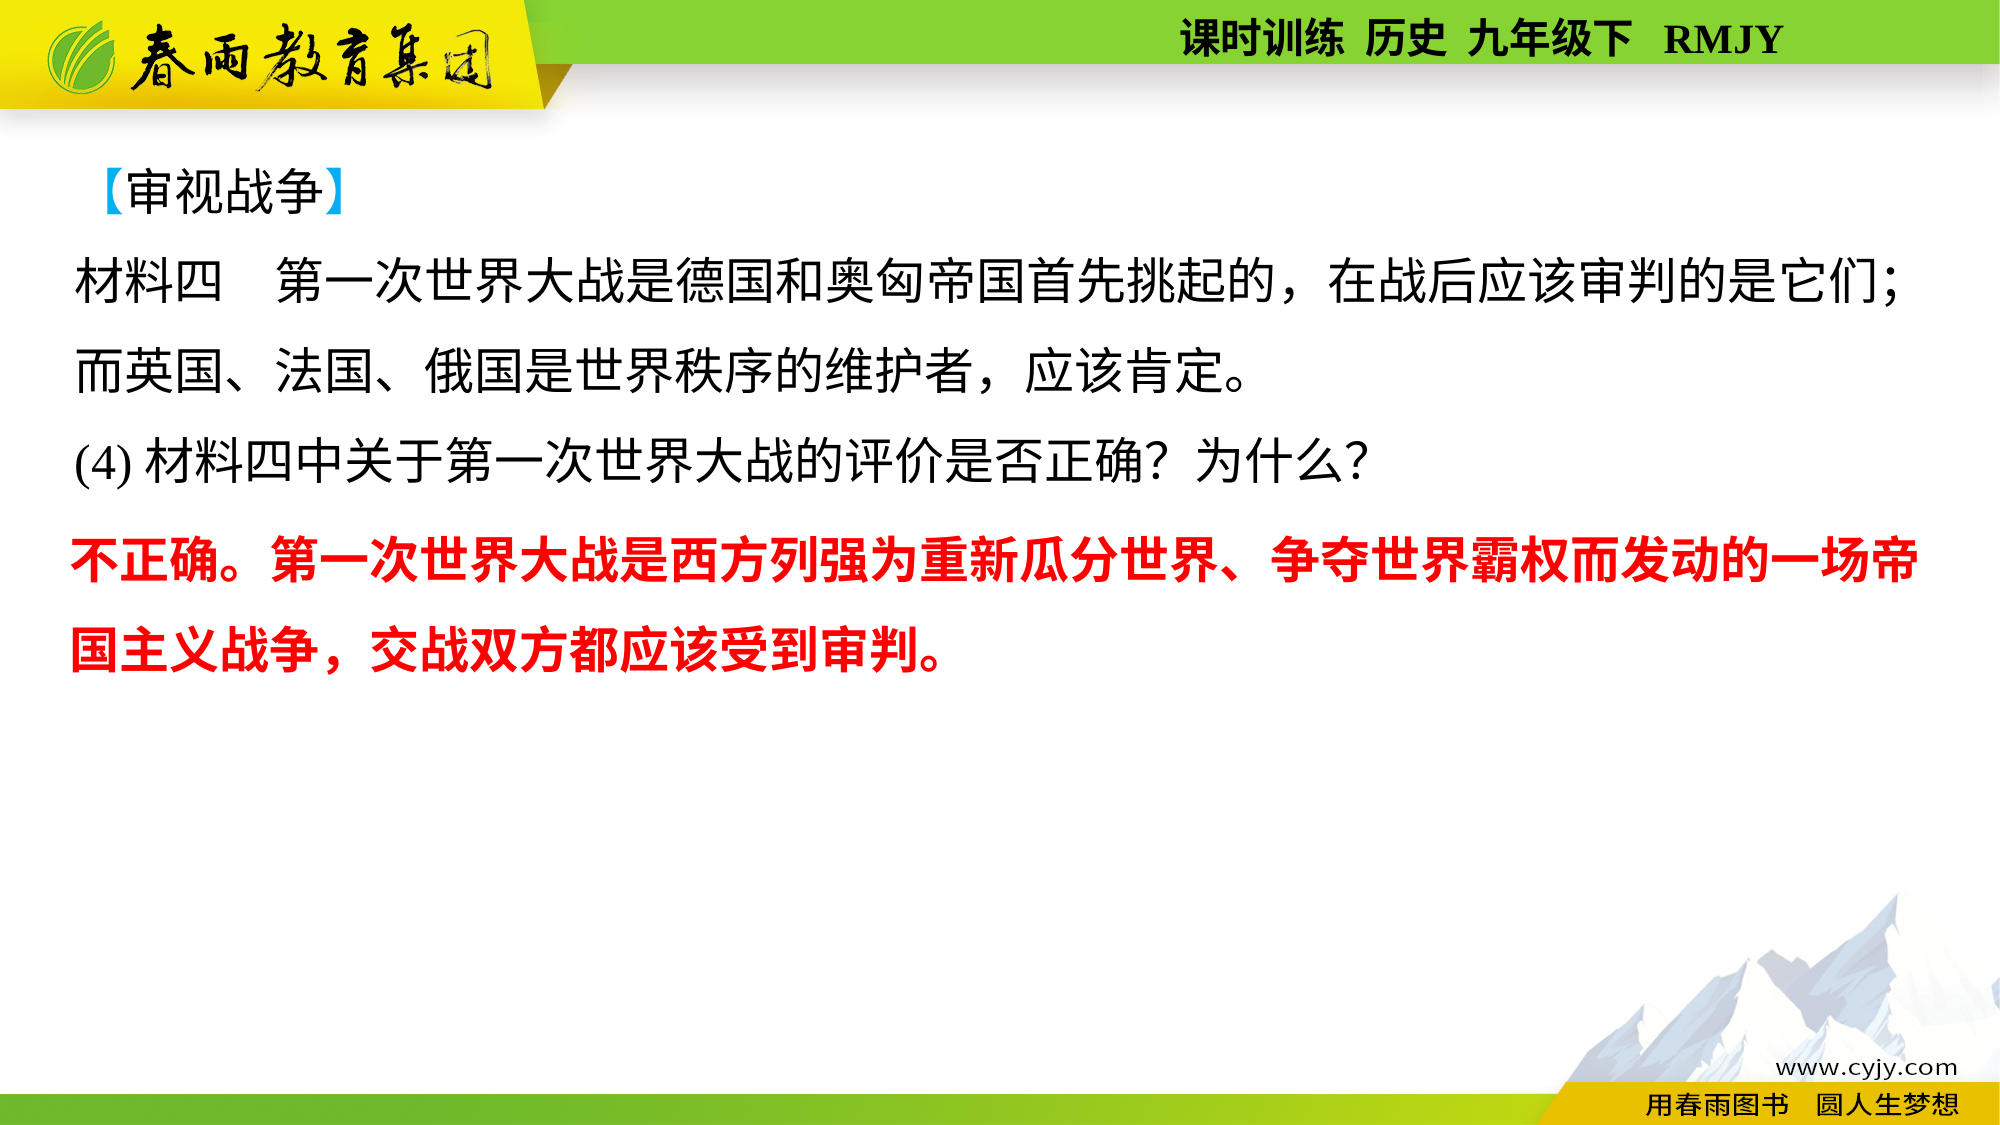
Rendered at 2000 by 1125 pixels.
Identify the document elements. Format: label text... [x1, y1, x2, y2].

text_box 不正确。第一次世界大战是西方列强为重新瓜分世界、争夺世界霸权而发动的一场帝国主义战争，交战双方都应该受到审判。 [54, 491, 1944, 687]
list 【审视战争】 材料四 第一次世界大战是德国和奥匈帝国首先挑起的，在战后应该审判的是它们；而英国、法国、俄国是世界秩序的维护者，应该肯定。 (4)材料四中关于第一次世界大战的评价是否正确？为什么？ [59, 122, 1944, 490]
picture [0, 0, 2000, 1125]
